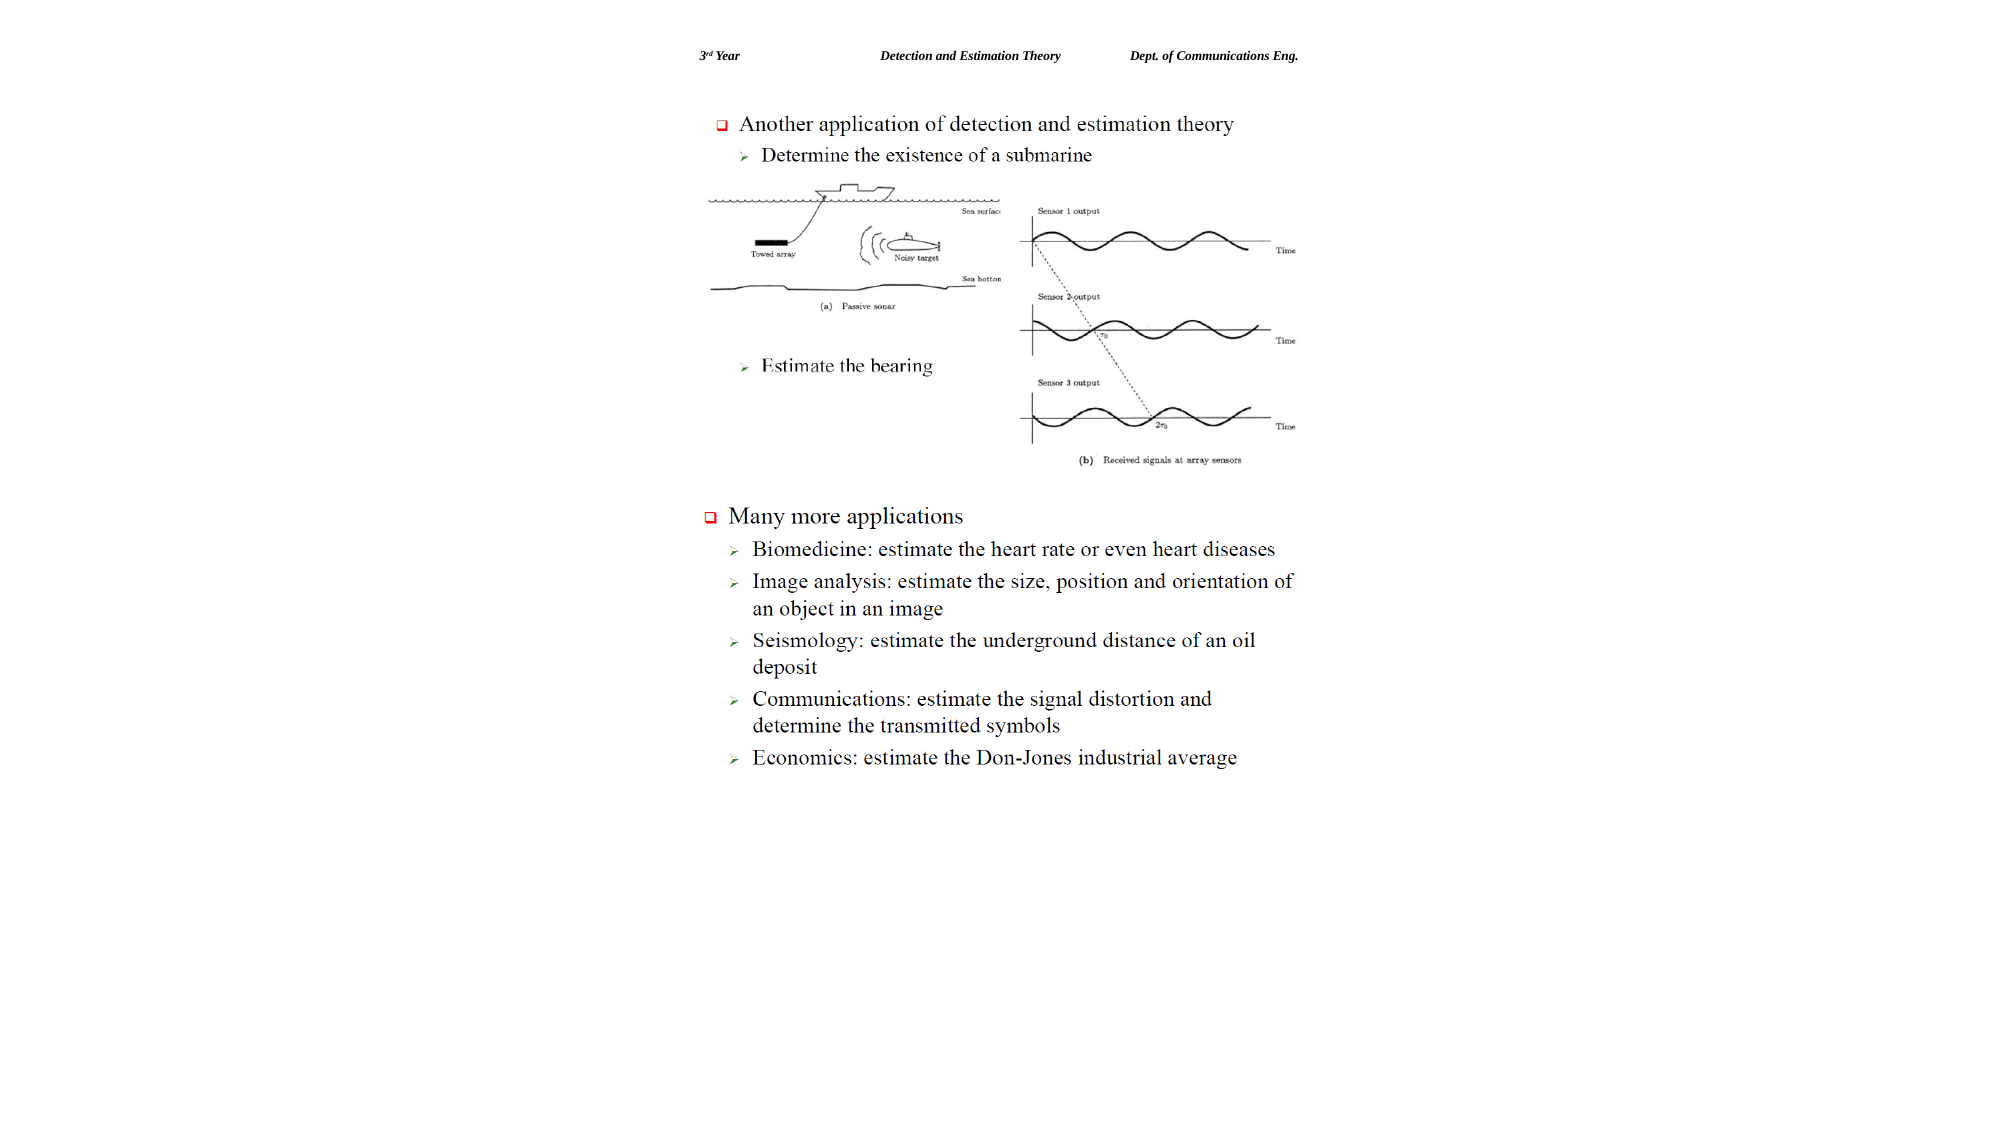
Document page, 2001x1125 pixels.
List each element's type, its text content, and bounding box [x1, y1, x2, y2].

text_box Detection and Estimation Theory [878, 45, 1065, 63]
text_box [698, 502, 1300, 778]
text_box 3rd Year [698, 45, 745, 63]
text_box [698, 100, 1305, 472]
text_box Dept. of Communications Eng. [1128, 45, 1302, 63]
